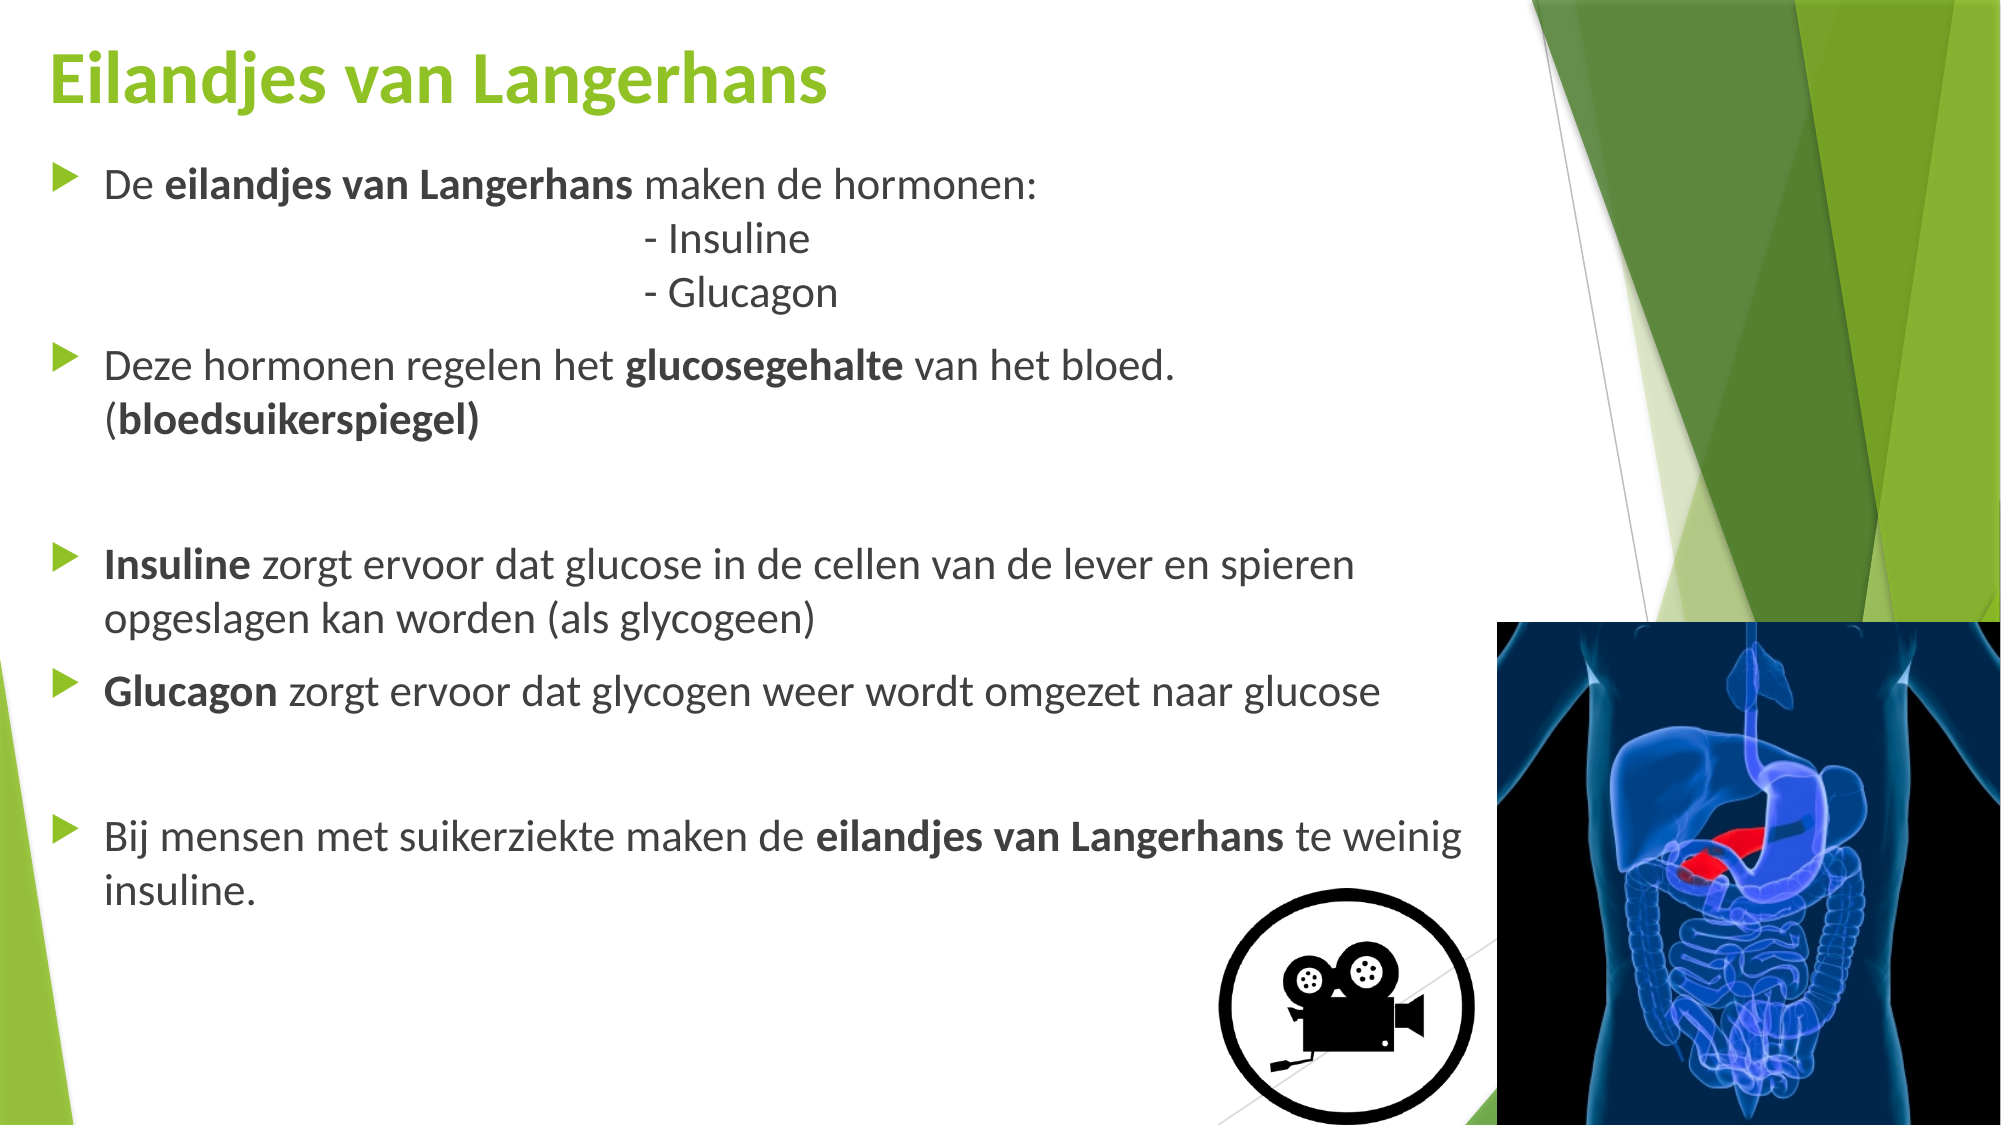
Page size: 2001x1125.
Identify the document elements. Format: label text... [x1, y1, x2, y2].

list De eilandjes van Langerhans maken de hormonen: - Insuline - Glucagon Deze hormonen regelen het glucosegehalte van het bloed. (bloedsuikerspiegel) Insuline zorgt ervoor dat glucose in de cellen van de lever en spieren opgeslagen kan worden (als glycogeen) Glucagon zorgt ervoor dat glycogen weer wordt omgezet naar glucose Bij mensen met suikerziekte maken de eilandjes van Langerhans te weinig insuline. [34, 147, 1560, 927]
picture [1218, 888, 1475, 1125]
picture [1496, 621, 2000, 1125]
title Eilandjes van Langerhans [34, 20, 1735, 173]
